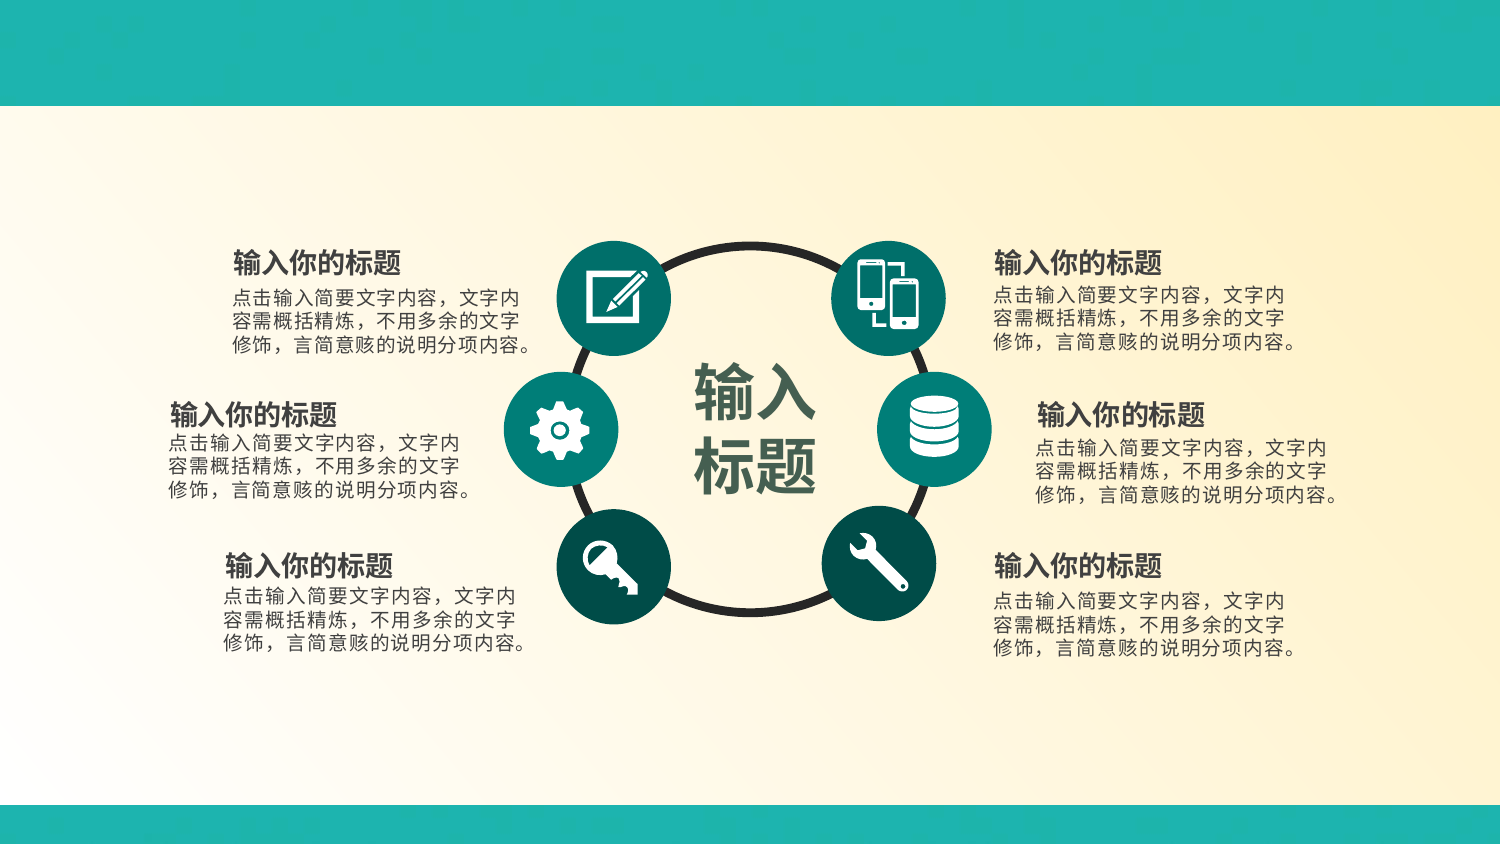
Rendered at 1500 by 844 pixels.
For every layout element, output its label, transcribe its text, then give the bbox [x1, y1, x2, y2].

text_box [978, 238, 1300, 362]
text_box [503, 371, 619, 487]
picture [0, 0, 1500, 106]
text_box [978, 541, 1300, 669]
text_box [833, 356, 924, 505]
picture [0, 805, 1500, 844]
text_box [577, 245, 831, 613]
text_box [877, 371, 992, 487]
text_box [831, 240, 946, 356]
text_box 输入 标题 [679, 346, 833, 510]
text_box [1020, 389, 1343, 515]
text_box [556, 509, 671, 625]
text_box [556, 240, 671, 356]
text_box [217, 238, 535, 365]
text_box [153, 389, 476, 510]
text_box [821, 505, 937, 622]
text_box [209, 541, 531, 664]
